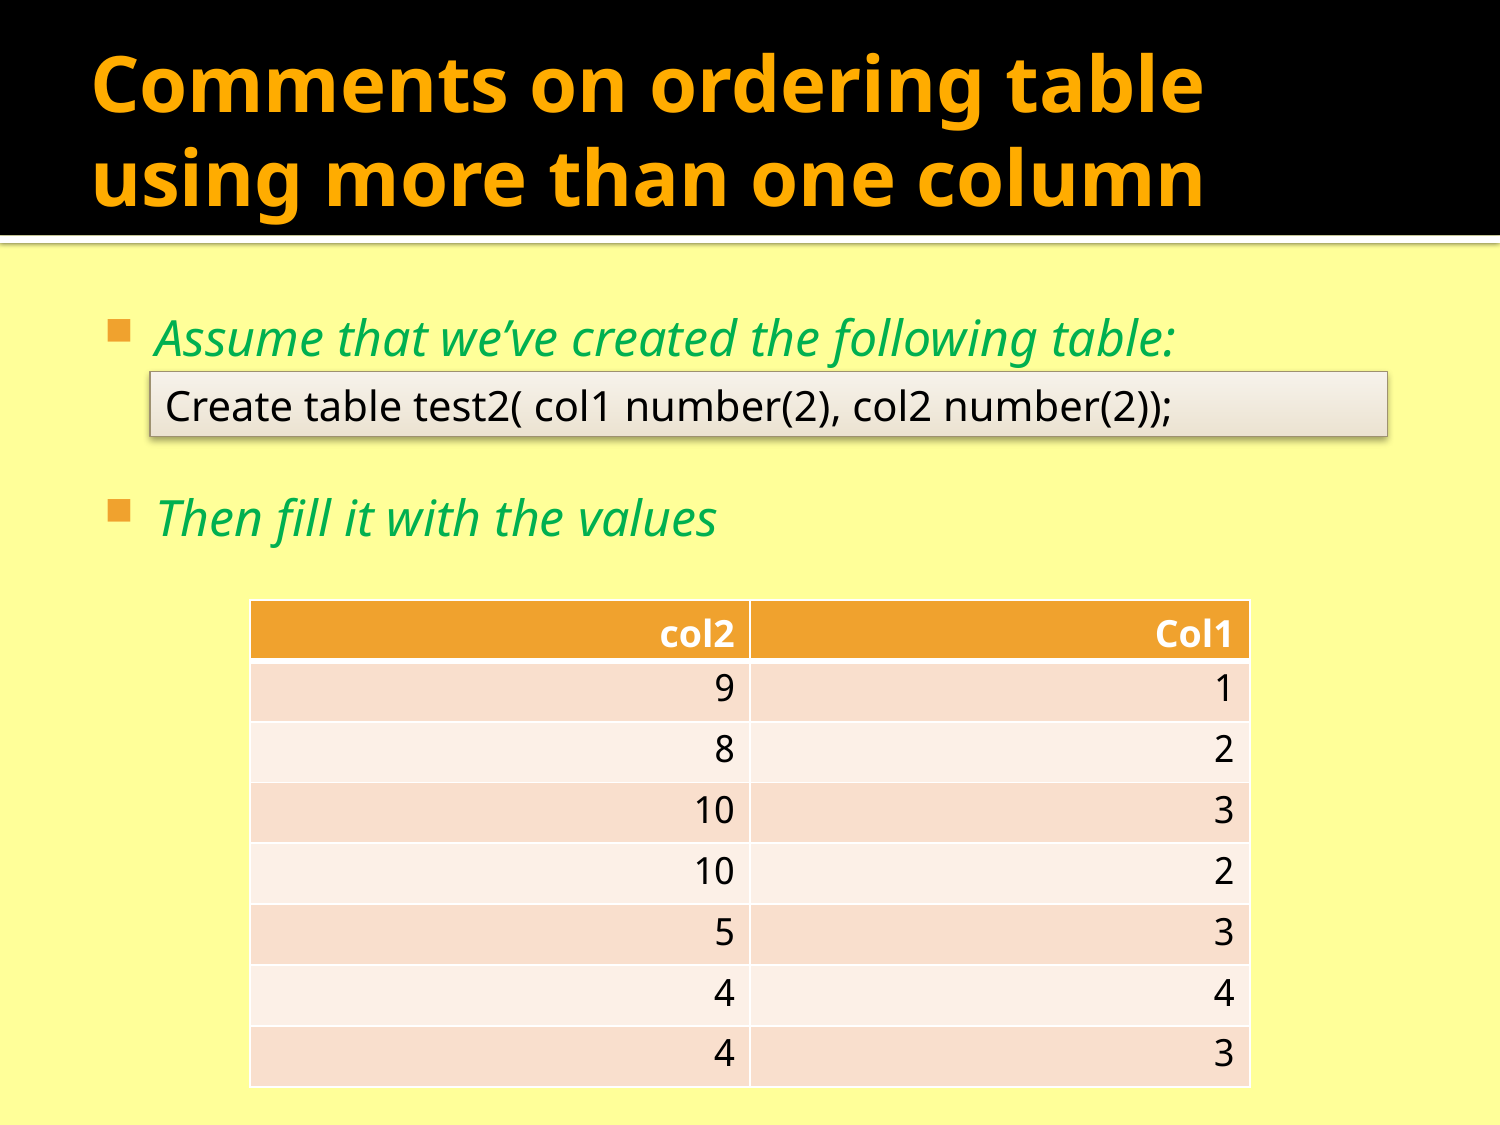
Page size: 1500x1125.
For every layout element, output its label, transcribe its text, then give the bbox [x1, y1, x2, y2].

table_cell 2 [751, 723, 1249, 782]
table_cell 3 [751, 1027, 1249, 1086]
text_box Create table test2( col1 number(2), col2 number(2)); [149, 371, 1388, 437]
list Assume that we’ve created the following table: Then fill it with the values [74, 290, 1426, 1051]
table_cell 3 [751, 783, 1249, 842]
table_cell 1 [751, 664, 1249, 721]
table_cell 8 [251, 723, 749, 782]
table_cell 9 [251, 664, 749, 721]
table_cell 10 [251, 783, 749, 842]
table_cell 2 [751, 844, 1249, 903]
table_header col2 [251, 601, 749, 658]
table_cell 5 [251, 905, 749, 964]
table_cell 10 [251, 844, 749, 903]
title Comments on ordering table using more than one column [75, 25, 1425, 231]
table_cell 4 [751, 966, 1249, 1025]
table_cell 4 [251, 1027, 749, 1086]
table_cell 4 [251, 966, 749, 1025]
table_header Col1 [751, 601, 1249, 658]
table_cell 3 [751, 905, 1249, 964]
